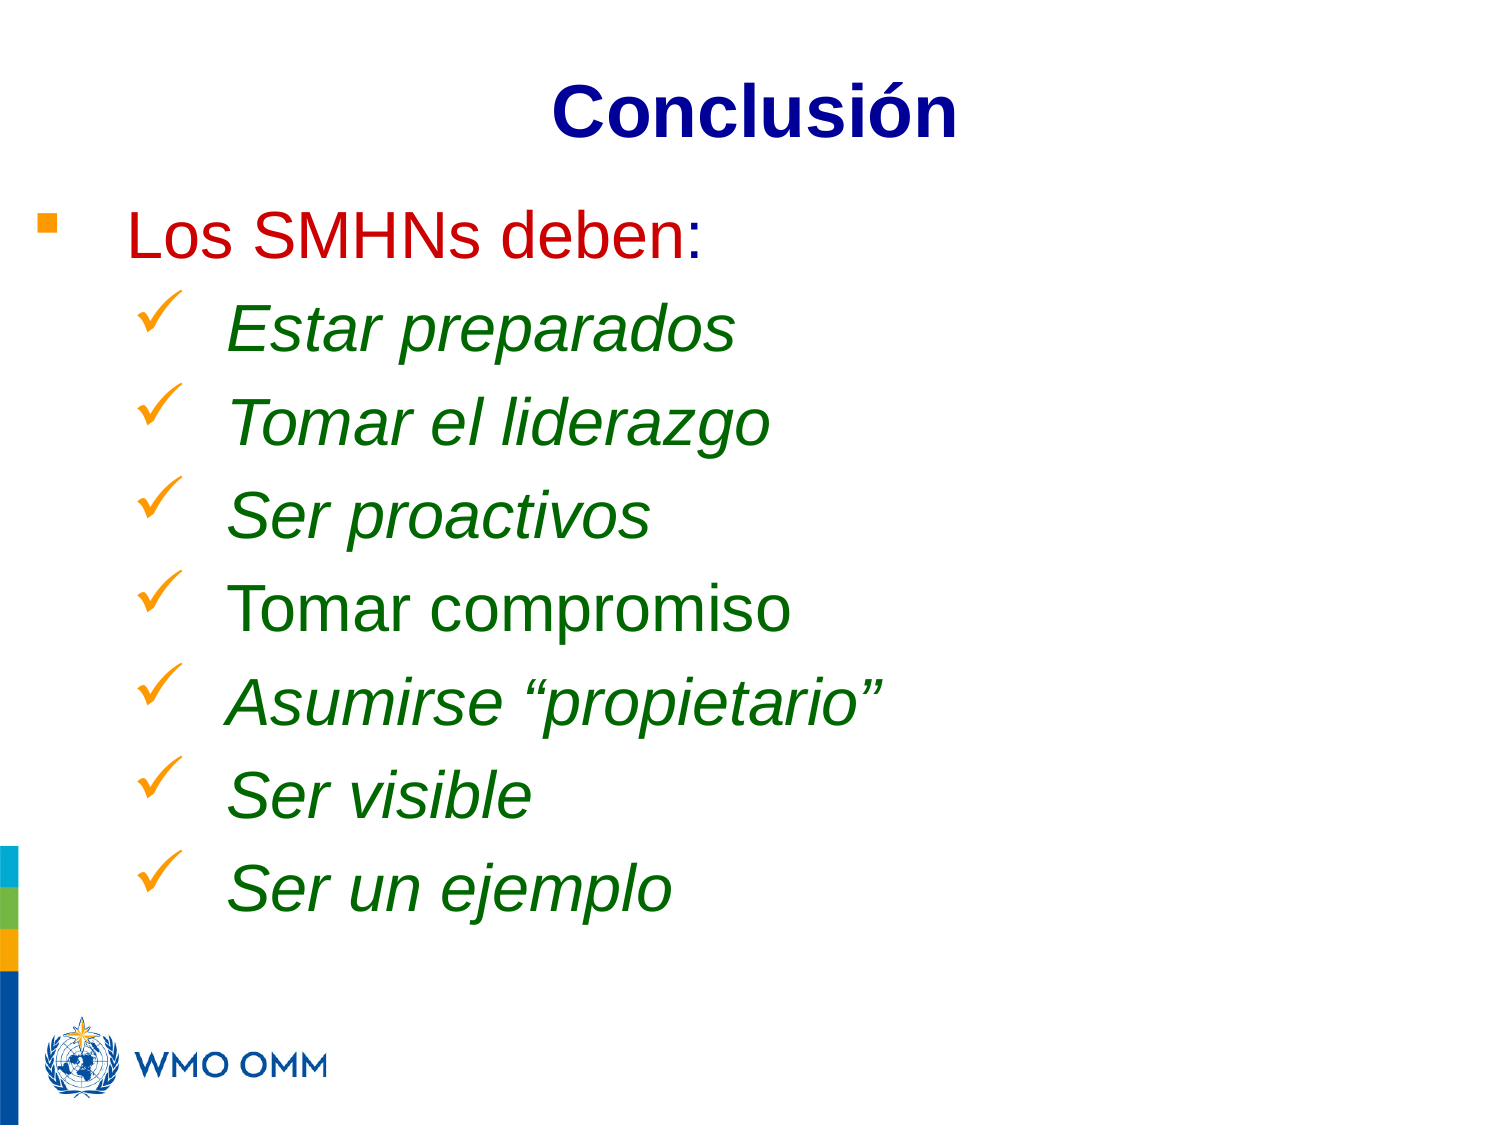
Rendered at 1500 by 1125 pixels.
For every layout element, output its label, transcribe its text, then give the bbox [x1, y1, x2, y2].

title Conclusión [41, 42, 1471, 173]
picture [0, 853, 327, 1125]
text_box Los SMHNs deben: Estar preparados Tomar el liderazgo Ser proactivos Tomar compromiso Asumirse “propietario” Ser visible Ser un ejemplo [17, 184, 1471, 1047]
